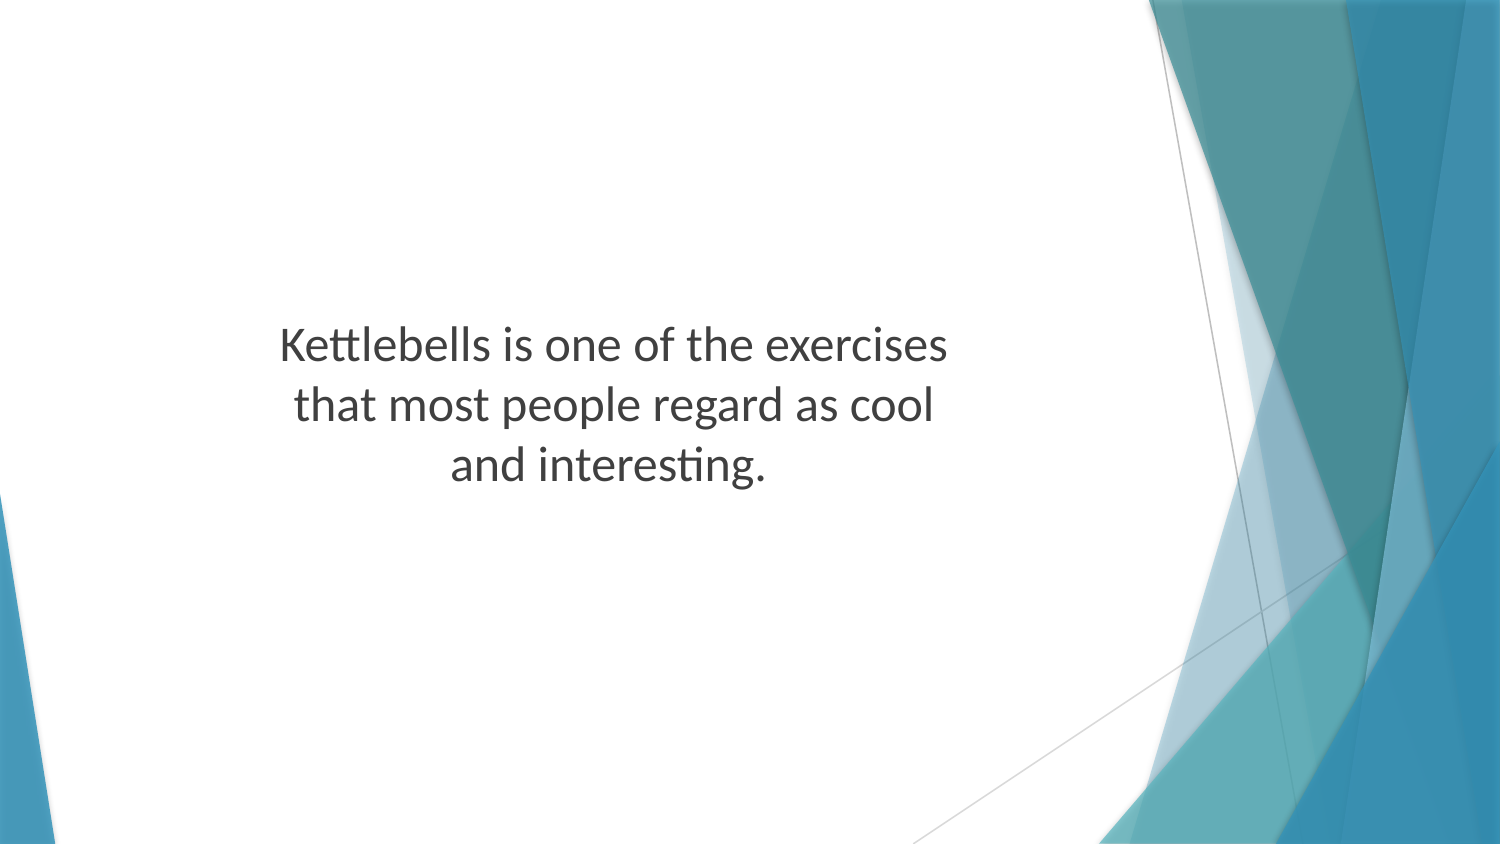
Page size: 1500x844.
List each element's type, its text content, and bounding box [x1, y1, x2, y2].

list Kettlebells is one of the exercises that most people regard as cool and interesting. [253, 303, 975, 517]
